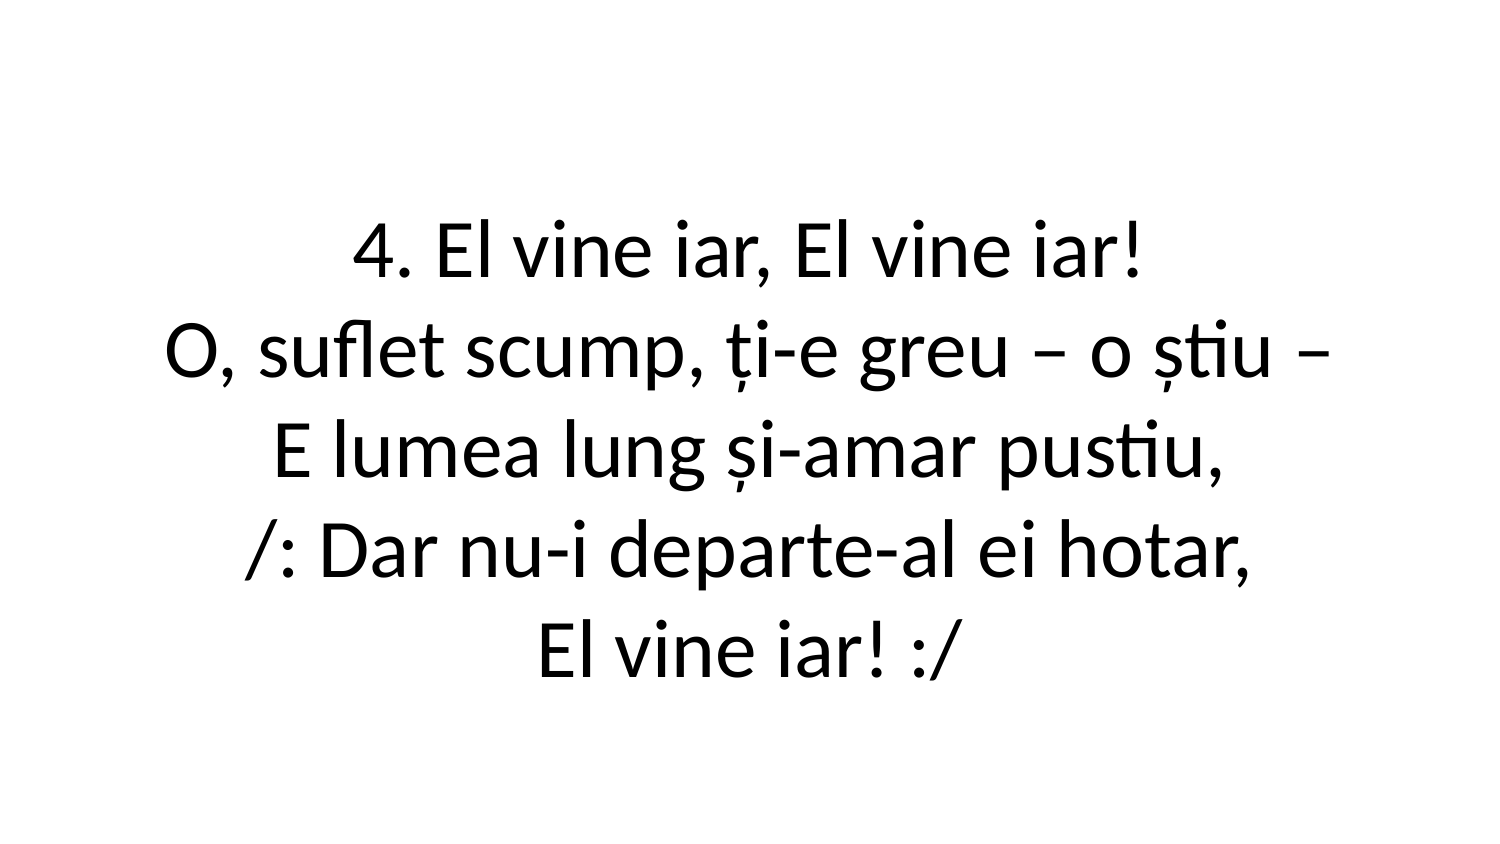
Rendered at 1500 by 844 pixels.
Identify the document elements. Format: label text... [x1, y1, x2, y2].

text_box 4. El vine iar, El vine iar! O, suflet scump, ți-e greu – o știu – E lumea lung și-amar pustiu, /: Dar nu-i departe-al ei hotar, El vine iar! :/ [149, 142, 1351, 702]
